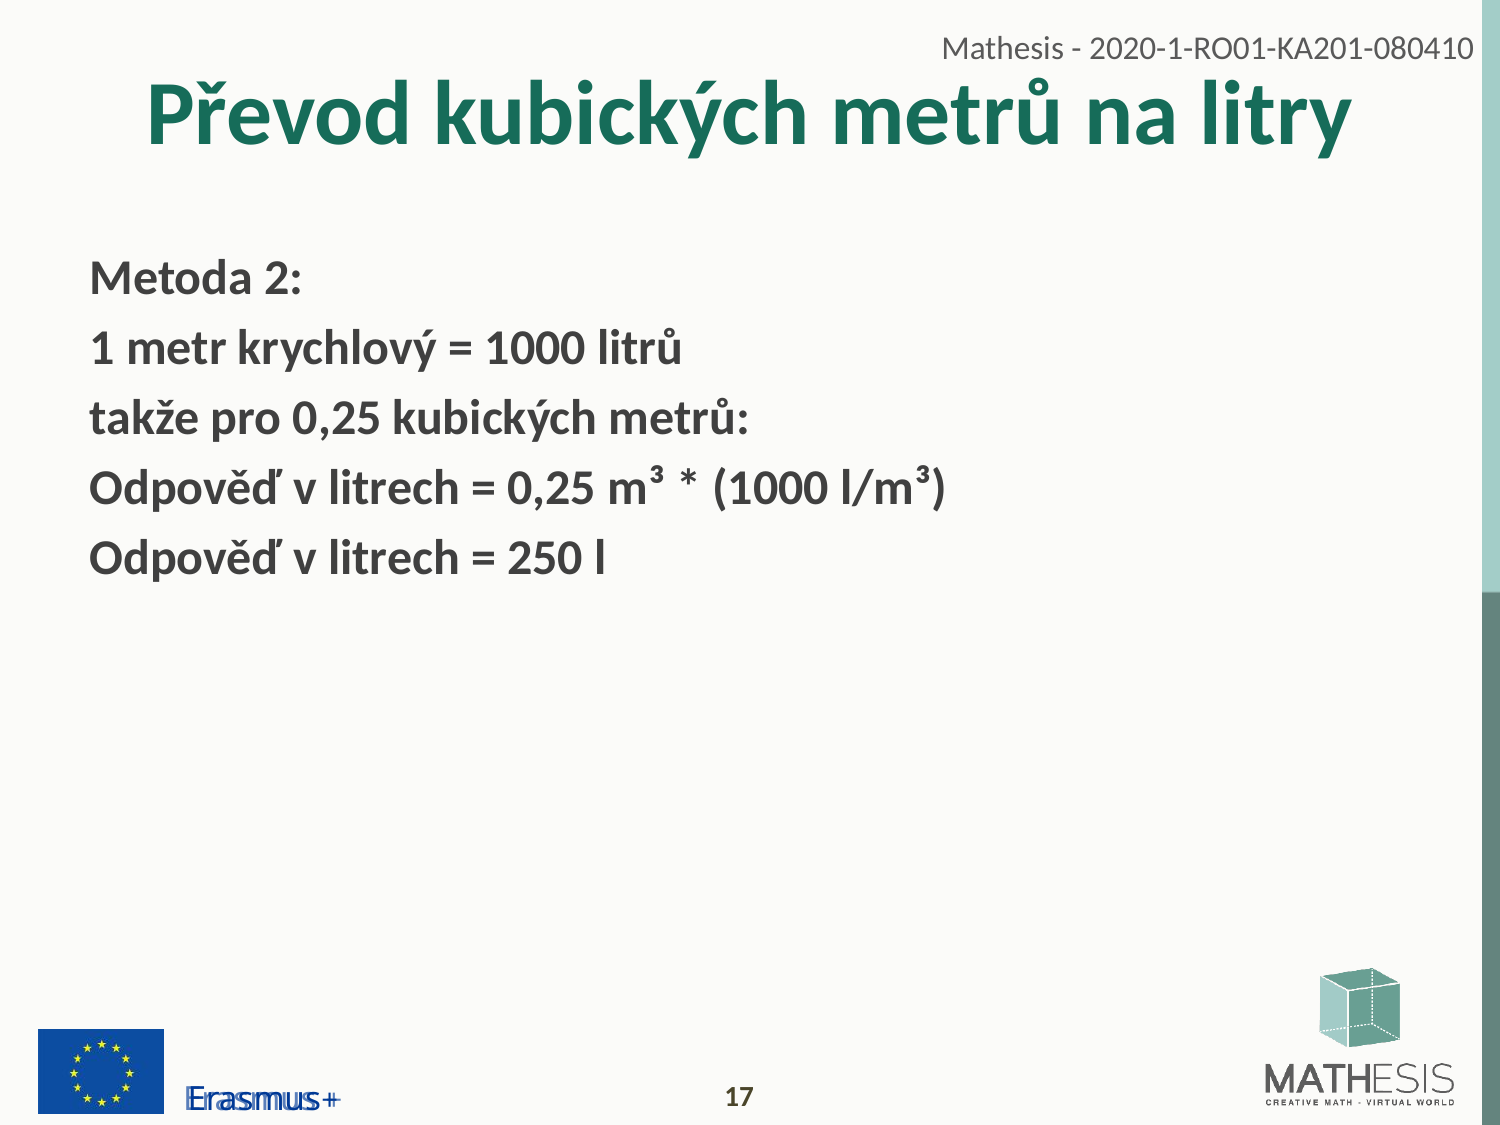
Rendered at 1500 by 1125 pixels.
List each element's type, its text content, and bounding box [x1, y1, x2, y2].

list Metoda 2: 1 metr krychlový = 1000 litrů takže pro 0,25 kubických metrů: Odpověď v litrech = 0,25 m³ * (1000 l/m³) Odpověď v litrech = 250 l [75, 237, 1425, 980]
title Převod kubických metrů na litry [75, 45, 1425, 233]
picture [38, 1029, 164, 1114]
